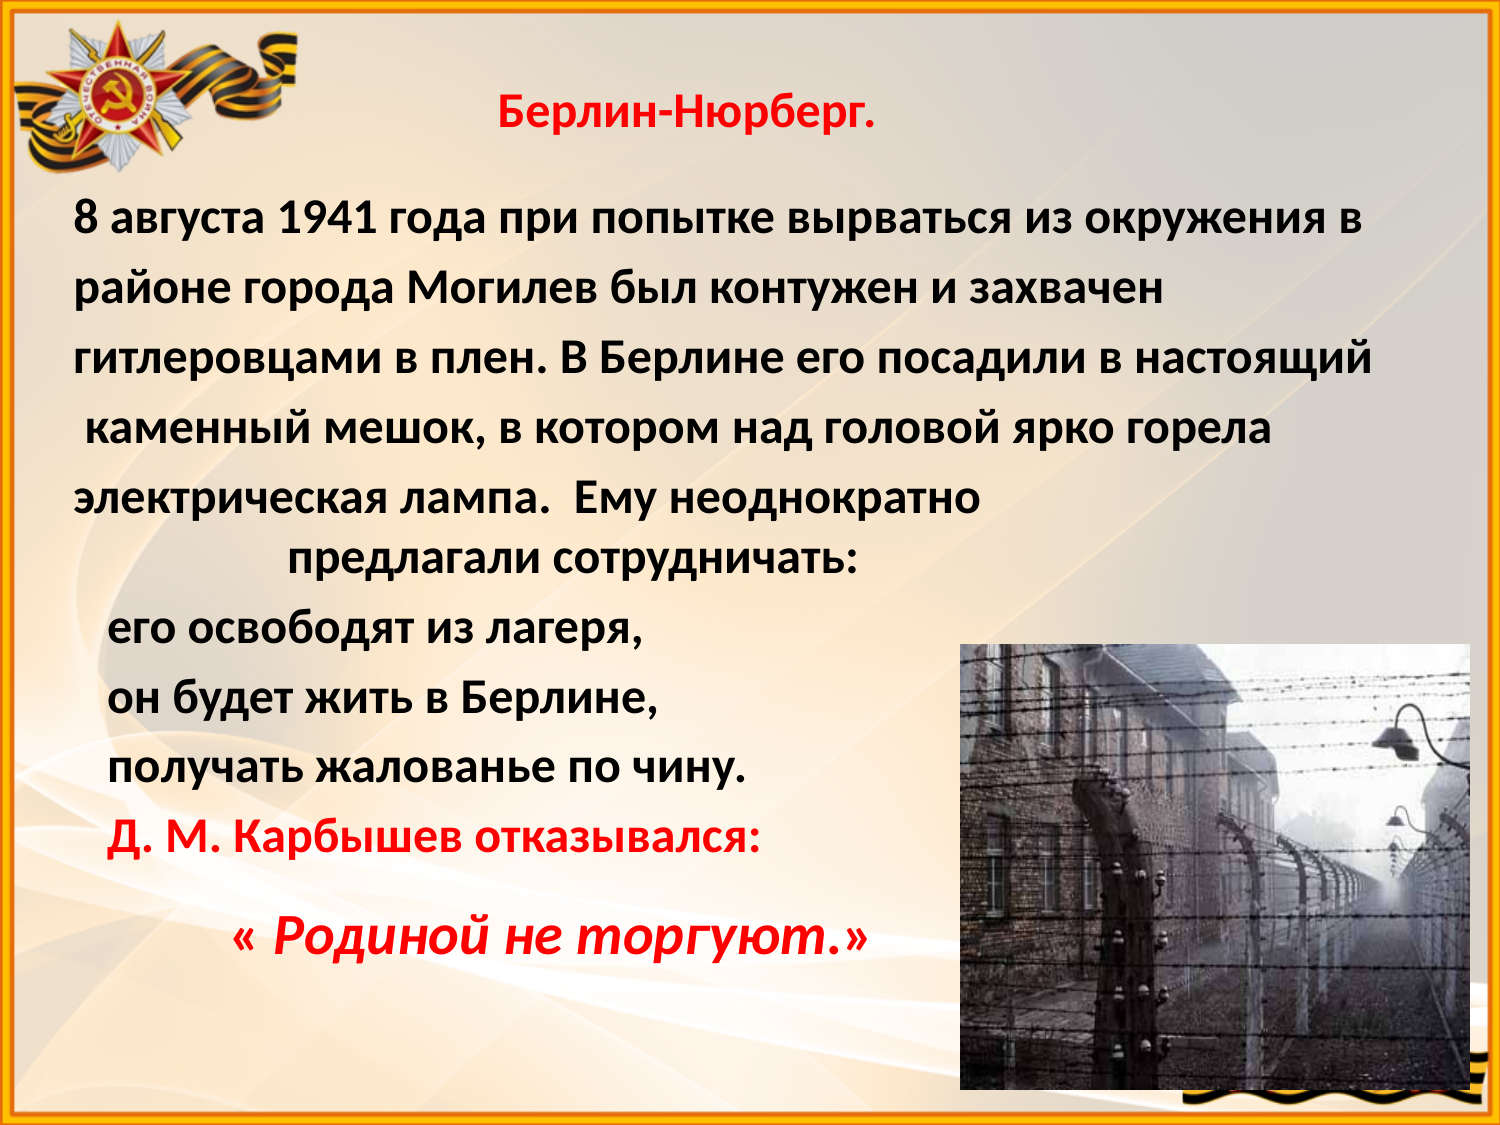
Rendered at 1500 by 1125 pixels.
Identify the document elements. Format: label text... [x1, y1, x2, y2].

text_box « Родиной не торгуют.» [214, 902, 890, 973]
picture [0, 0, 1500, 1125]
text_box 8 августа 1941 года при попытке вырваться из окружения в районе города Могилев был контужен и захвачен гитлеровцами в плен. В Берлине его посадили в настоящий каменный мешок, в котором над головой ярко горела электрическая лампа. Ему неоднократно предлагали сотрудничать: его освободят из лагеря, он будет жить в Берлине, получать жалованье по чину. Д. М. Карбышев отказывался: [58, 175, 1456, 598]
text_box Берлин-Нюрберг. [482, 70, 892, 145]
